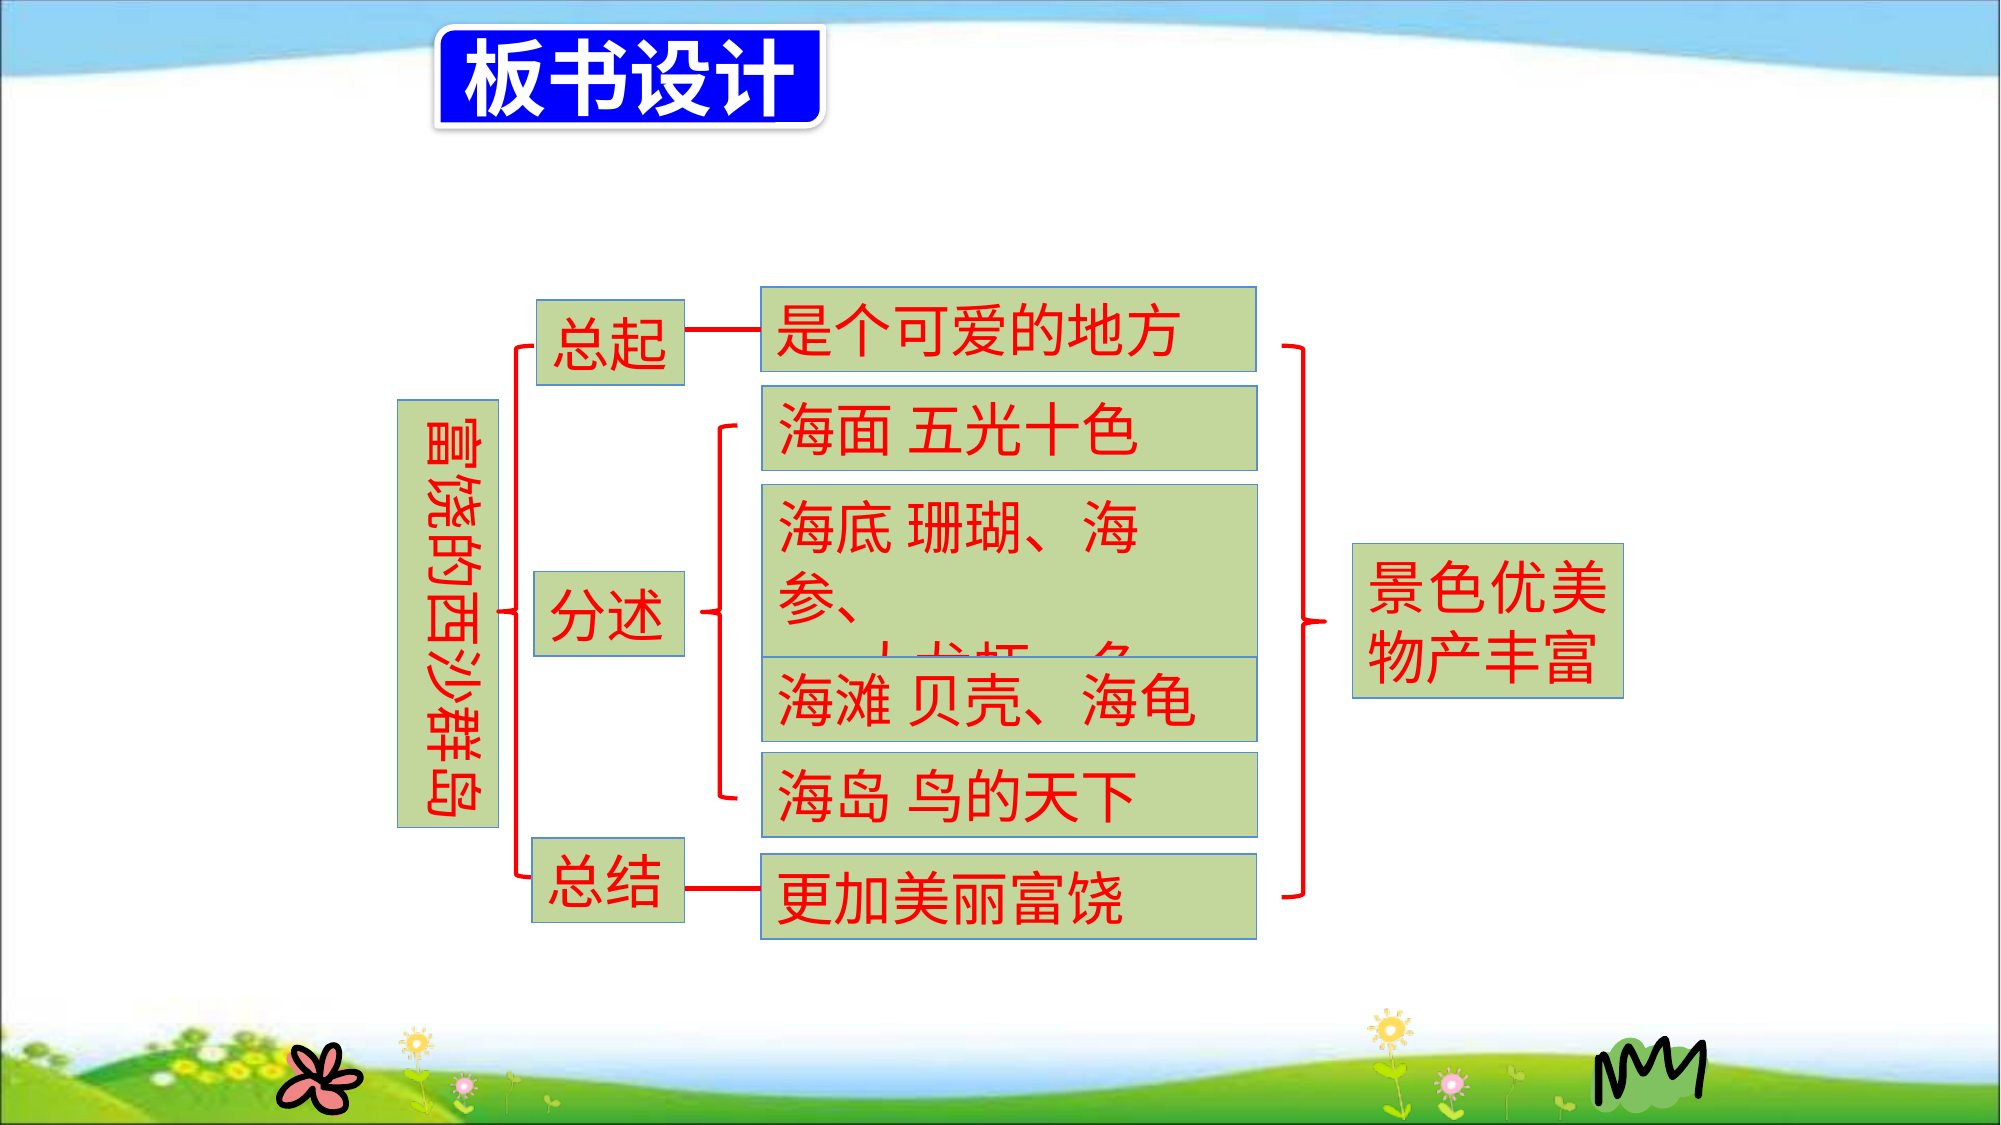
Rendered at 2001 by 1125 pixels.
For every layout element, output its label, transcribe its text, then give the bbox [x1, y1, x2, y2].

text_box 分述 [533, 571, 685, 657]
text_box 海底 珊瑚、海参、 大龙虾、鱼 [762, 484, 1258, 657]
text_box 总结 [532, 837, 685, 923]
text_box 海面 五光十色 [762, 385, 1258, 471]
text_box 是个可爱的地方 [760, 287, 1257, 372]
text_box 海滩 贝壳、海龟 [761, 657, 1258, 742]
text_box 海岛 鸟的天下 [761, 752, 1258, 838]
text_box 富饶的西沙群岛 [397, 399, 499, 828]
text_box 板书设计 [434, 24, 826, 129]
text_box 景色优美物产丰富 [1352, 543, 1624, 699]
text_box [1281, 344, 1326, 899]
text_box 总起 [536, 300, 685, 385]
text_box [497, 344, 534, 878]
text_box 更加美丽富饶 [760, 854, 1257, 939]
picture [0, 0, 2001, 1125]
text_box [701, 424, 738, 800]
